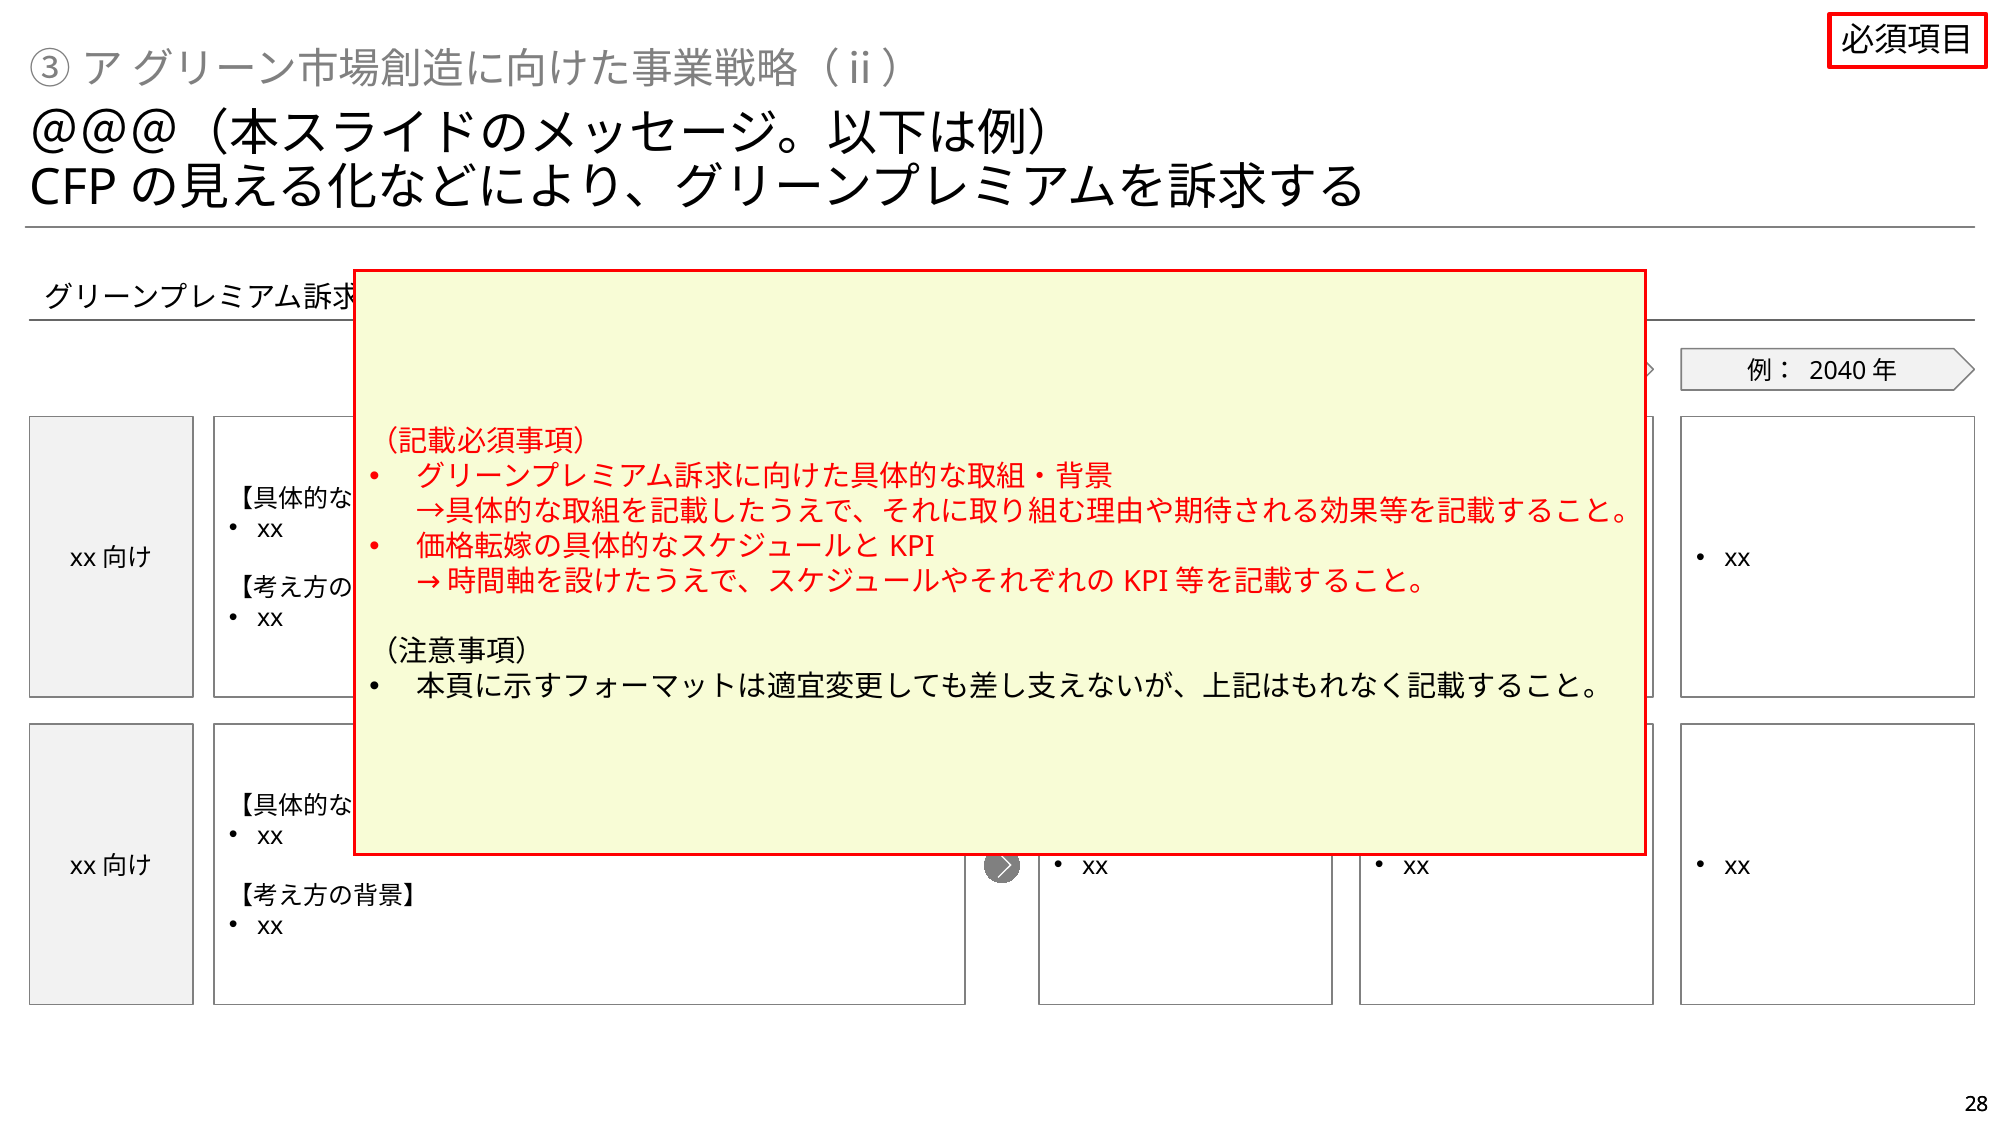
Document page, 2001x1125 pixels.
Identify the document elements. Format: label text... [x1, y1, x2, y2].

text_box xx [1680, 415, 1976, 699]
text_box xx [1680, 722, 1976, 1006]
text_box 【具体的な取組】 xx 【考え方の背景】 xx [212, 722, 966, 1006]
text_box 必須項目 [1829, 13, 1986, 68]
text_box ＠＠＠（本スライドのメッセージ。以下は例） CFPの見える化などにより、グリーンプレミアムを訴求する [29, 107, 1875, 216]
text_box 例： 2040年 [1679, 347, 1976, 392]
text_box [28, 272, 966, 321]
text_box 【具体的な取組】 xx 【考え方の背景】 xx [212, 415, 353, 699]
text_box xx向け [28, 722, 194, 1006]
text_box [1038, 272, 1975, 321]
text_box xx [1359, 722, 1655, 1006]
text_box xx [1037, 856, 1334, 1006]
text_box xx [1647, 415, 1655, 699]
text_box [983, 538, 1021, 576]
text_box ③ア グリーン市場創造に向けた事業戦略（ⅱ） [29, 47, 1802, 94]
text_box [983, 846, 1021, 884]
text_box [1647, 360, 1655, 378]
text_box xx向け [28, 415, 194, 699]
text_box （記載必須事項） グリーンプレミアム訴求に向けた具体的な取組・背景 →具体的な取組を記載したうえで、それに取り組む理由や期待される効果等を記載すること。 価格転嫁の具体的なスケジュールとKPI →時間軸を設けたうえで、スケジュールやそれぞれのKPI等を記載すること。 （注意事項） 本頁に示すフォーマットは適宜変更しても差し支えないが、上記はもれなく記載すること。 [353, 269, 1647, 856]
